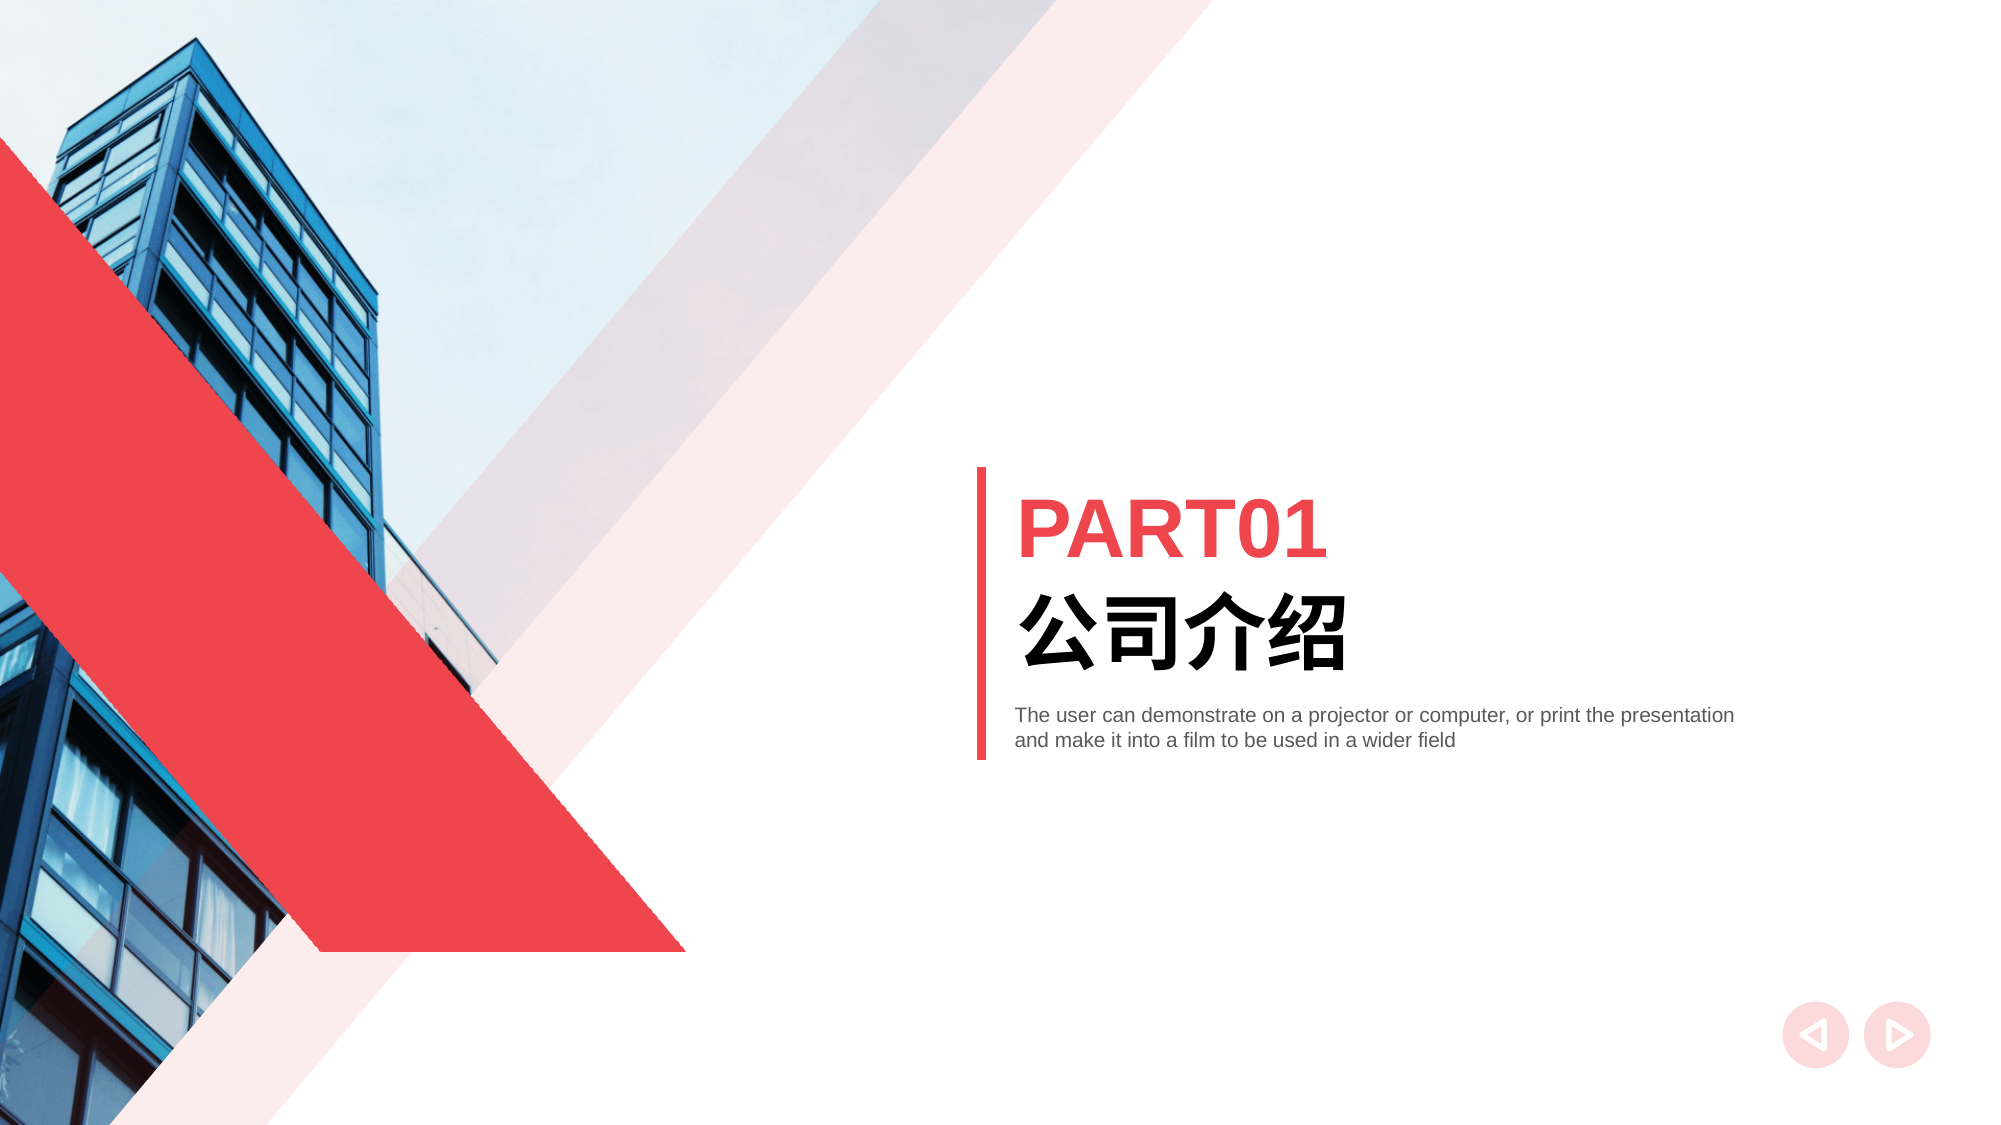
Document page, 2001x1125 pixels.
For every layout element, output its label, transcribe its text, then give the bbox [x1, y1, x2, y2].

picture [0, 0, 1213, 1125]
text_box 公司介绍 [1213, 572, 1365, 688]
text_box PART01 [1213, 466, 1345, 582]
text_box The user can demonstrate on a projector or computer, or print the presentation and make it into a film to be used in a wider field [1213, 694, 1755, 760]
